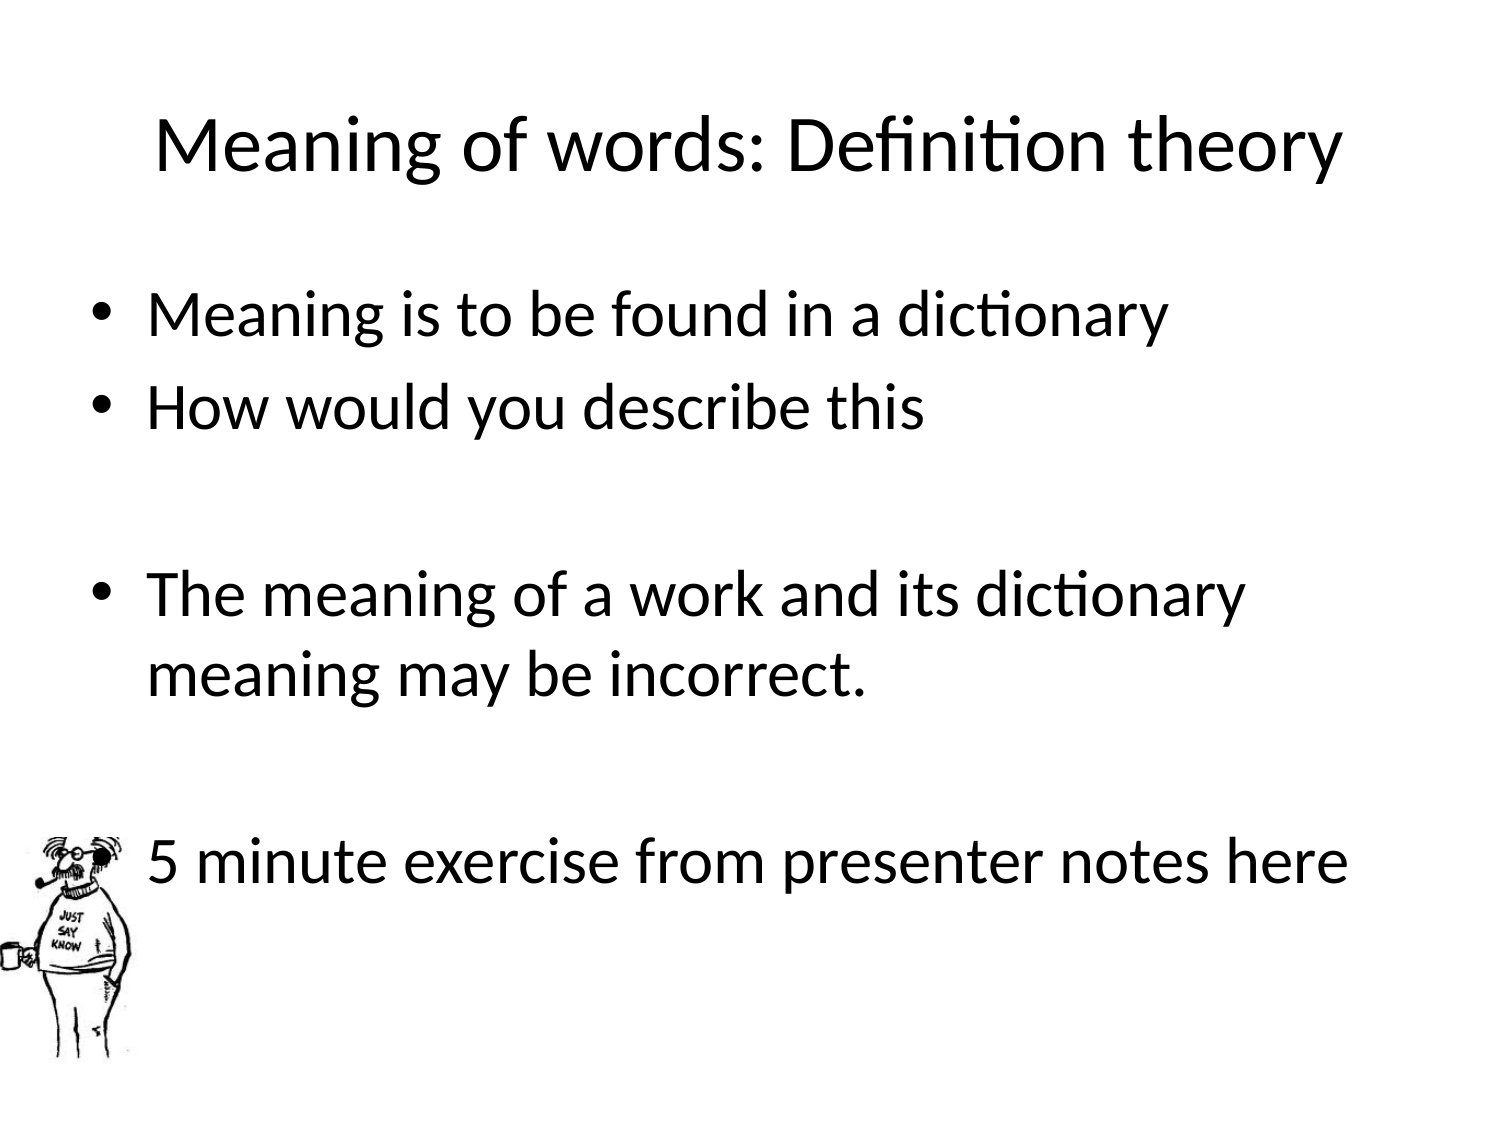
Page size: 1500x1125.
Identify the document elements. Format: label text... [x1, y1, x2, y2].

picture [0, 837, 171, 1125]
title Meaning of words: Definition theory [75, 45, 1425, 233]
list Meaning is to be found in a dictionary How would you describe this The meaning of a work and its dictionary meaning may be incorrect. 5 minute exercise from presenter notes here [75, 262, 1425, 1005]
